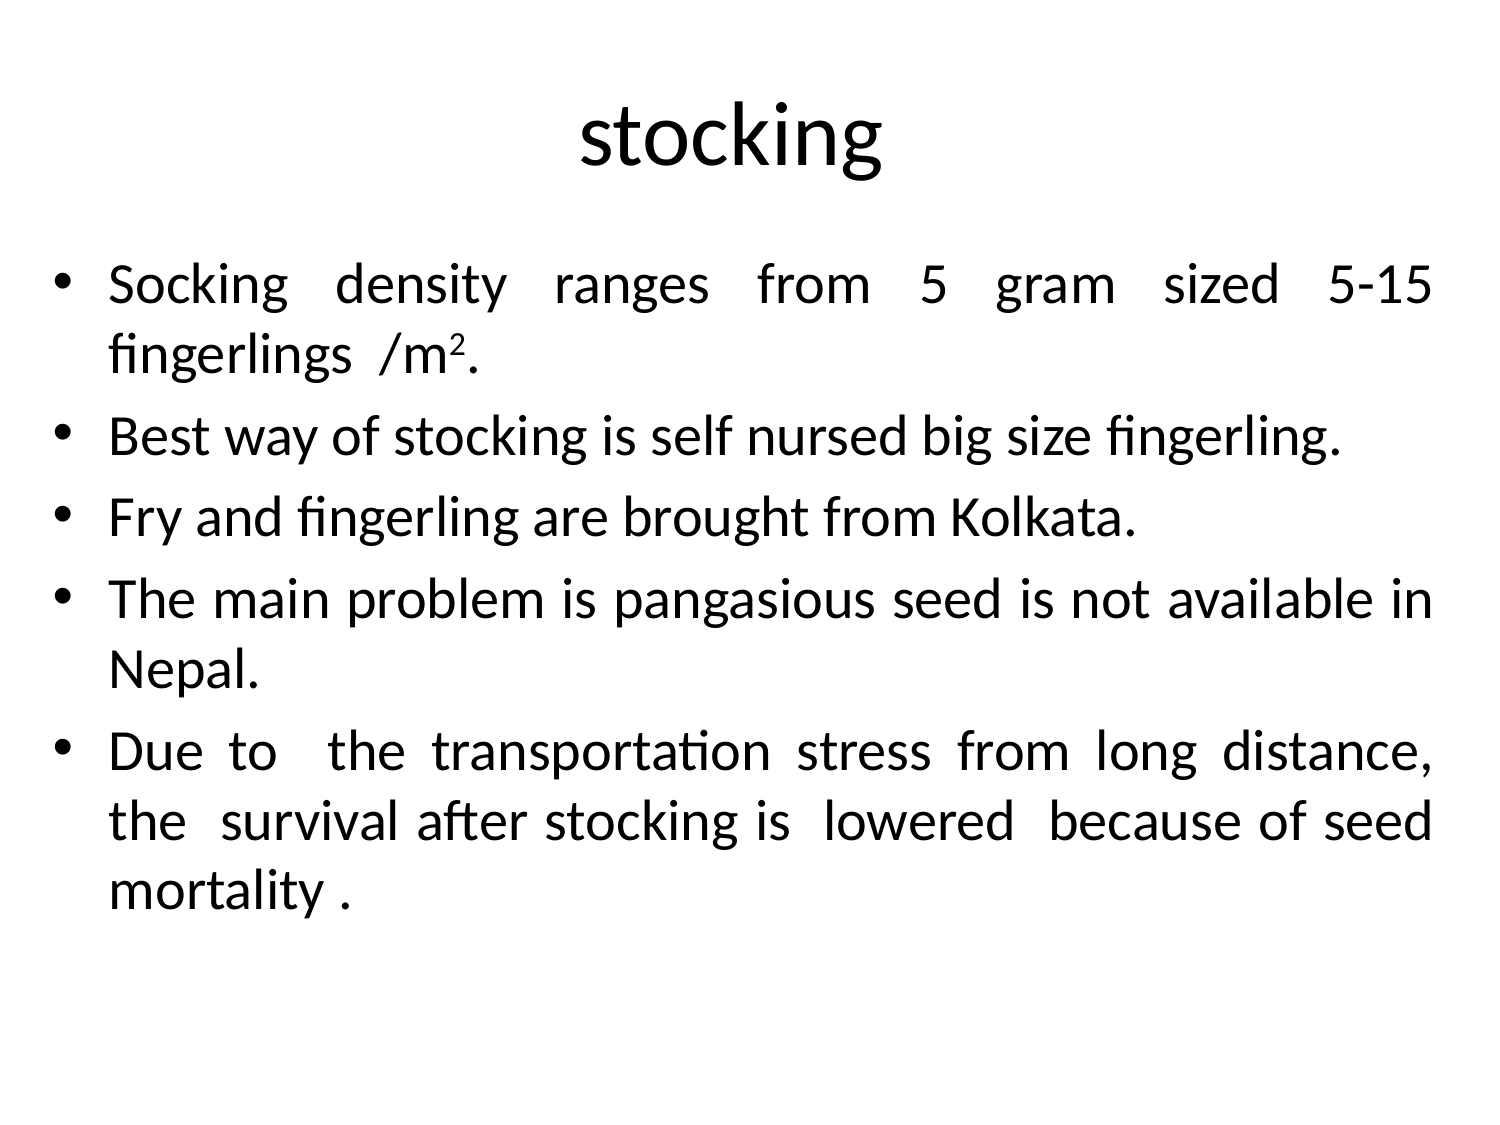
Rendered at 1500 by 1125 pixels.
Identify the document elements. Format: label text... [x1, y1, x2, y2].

title stocking [187, 45, 1275, 213]
list Socking density ranges from 5 gram sized 5-15 fingerlings /m2. Best way of stocking is self nursed big size fingerling. Fry and fingerling are brought from Kolkata. The main problem is pangasious seed is not available in Nepal. Due to the transportation stress from long distance, the survival after stocking is lowered because of seed mortality . [37, 237, 1450, 1013]
